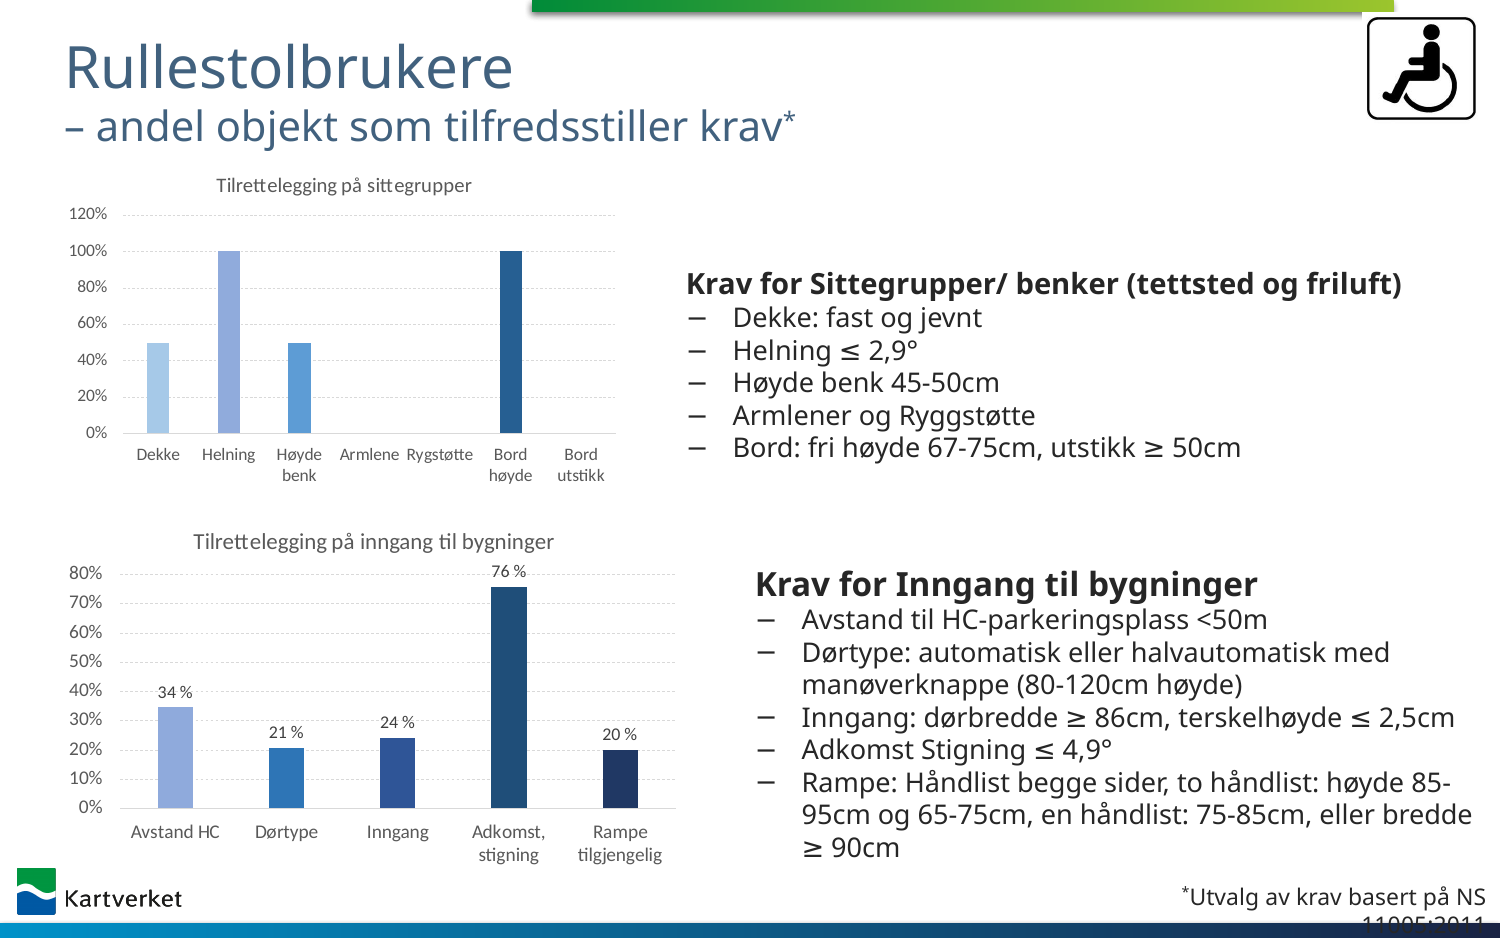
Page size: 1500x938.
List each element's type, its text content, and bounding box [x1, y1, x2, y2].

picture [62, 520, 687, 874]
picture [62, 166, 626, 492]
text_box Krav for Inngang til bygninger Avstand til HC-parkeringsplass <50m Dørtype: automatisk eller halvautomatisk med manøverknappe (80-120cm høyde) Inngang: dørbredde ≥ 86cm, terskelhøyde ≤ 2,5cm Adkomst Stigning ≤ 4,9° Rampe: Håndlist begge sider, to håndlist: høyde 85-95cm og 65-75cm, en håndlist: 75-85cm, eller bredde ≥ 90cm [740, 555, 1491, 870]
text_box *Utvalg av krav basert på NS 11005:2011 [1068, 873, 1500, 938]
text_box Rullestolbrukere – andel objekt som tilfredsstiller krav* [49, 25, 1431, 158]
picture [1362, 12, 1481, 126]
text_box Krav for Sittegrupper/ benker (tettsted og friluft) Dekke: fast og jevnt Helning ≤ 2,9° Høyde benk 45-50cm Armlener og Ryggstøtte Bord: fri høyde 67-75cm, utstikk ≥ 50cm [670, 258, 1418, 471]
